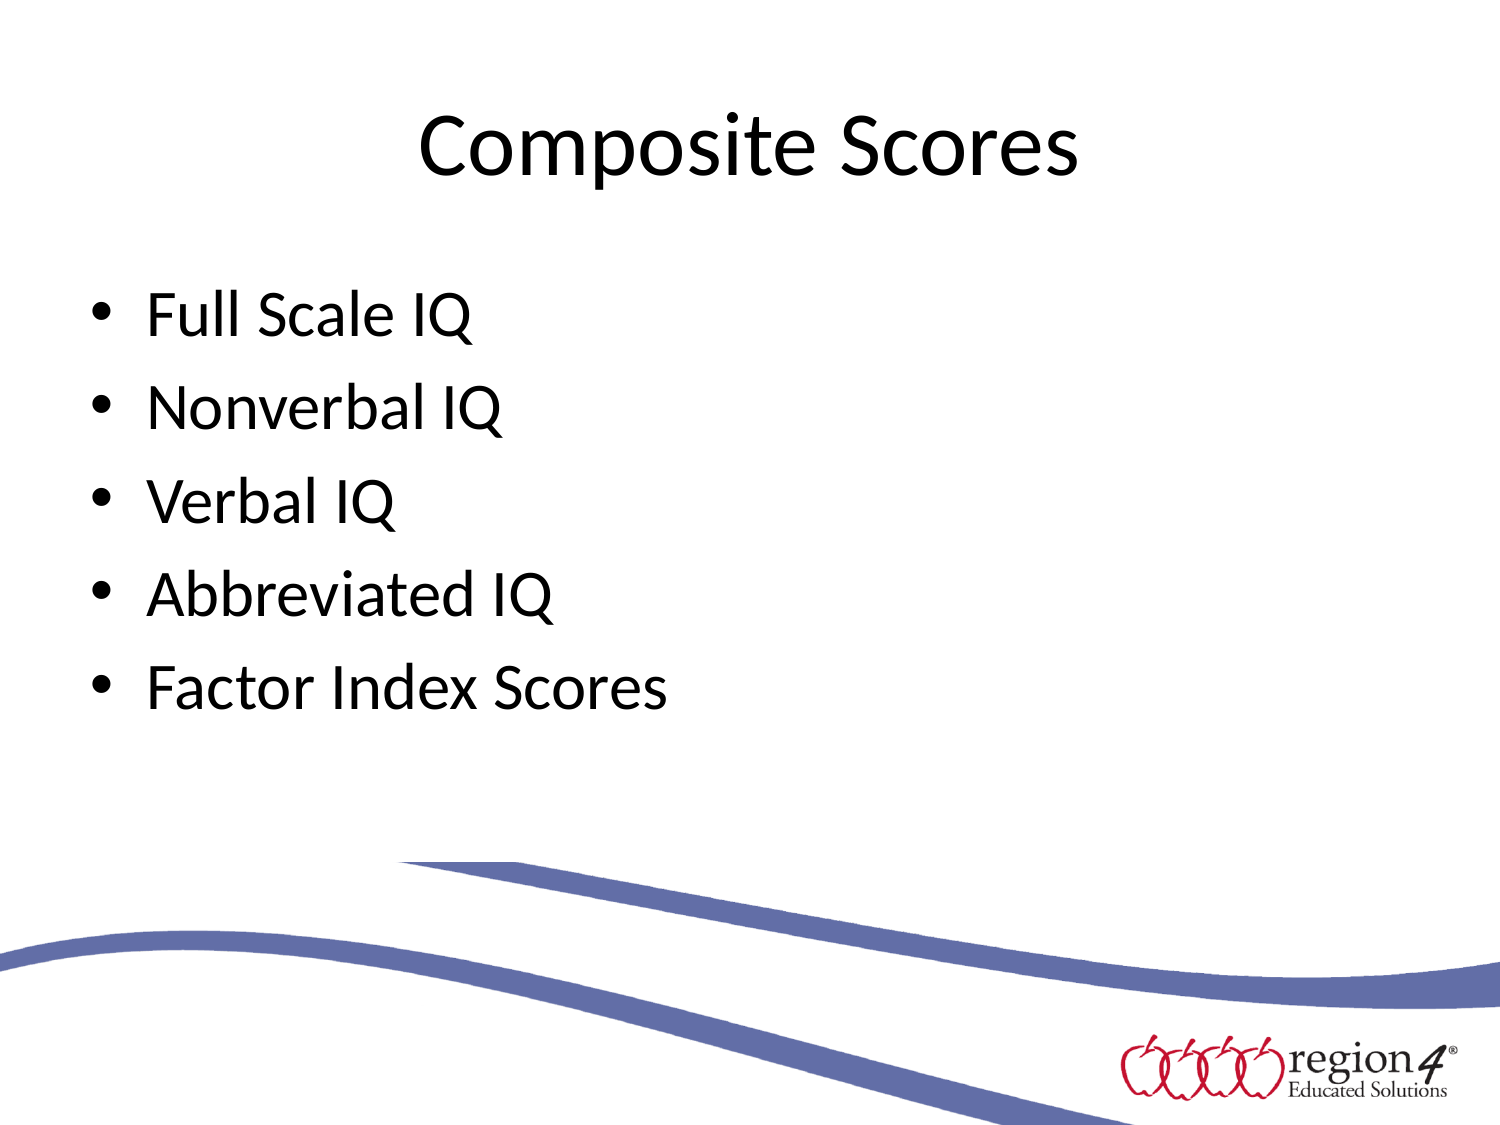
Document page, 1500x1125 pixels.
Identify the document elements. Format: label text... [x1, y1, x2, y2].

picture [0, 862, 1500, 1125]
list Full Scale IQ Nonverbal IQ Verbal IQ Abbreviated IQ Factor Index Scores [75, 262, 1425, 1005]
title Composite Scores [75, 45, 1425, 233]
